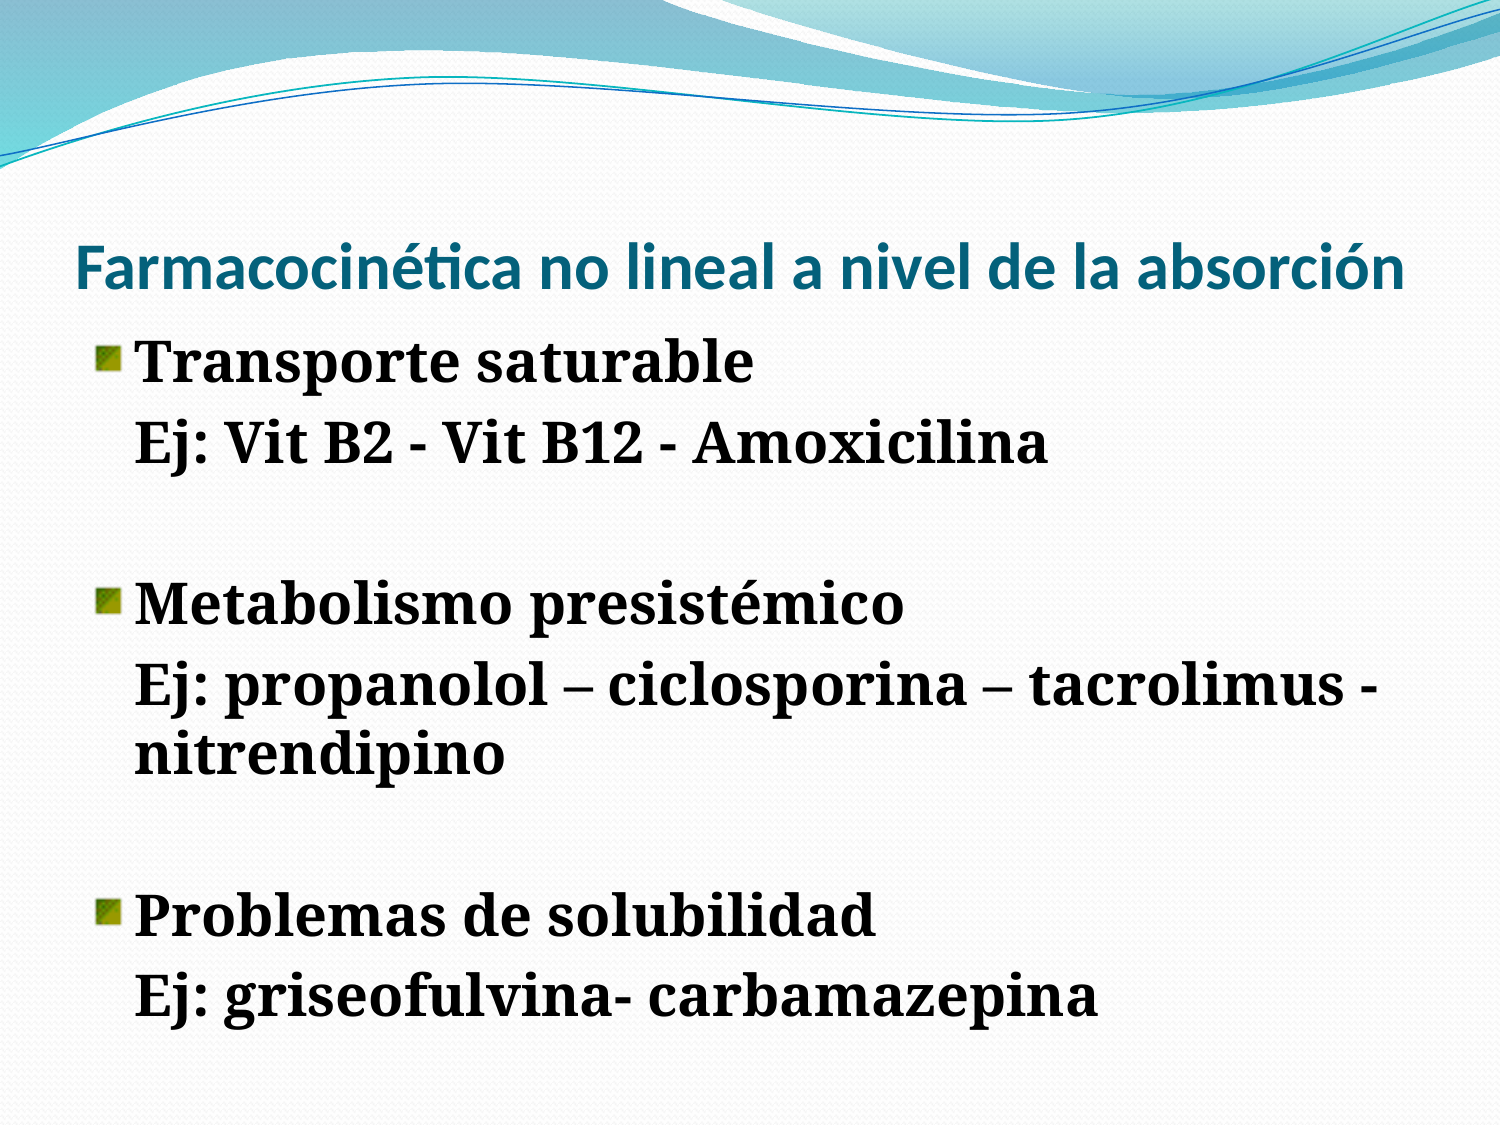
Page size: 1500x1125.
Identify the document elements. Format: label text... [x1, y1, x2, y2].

picture [90, 340, 129, 379]
list Transporte saturable Ej: Vit B2 - Vit B12 - Amoxicilina Metabolismo presistémico Ej: propanolol – ciclosporina – tacrolimus - nitrendipino Problemas de solubilidad Ej: griseofulvina- carbamazepina [74, 317, 1426, 1038]
picture [90, 582, 129, 622]
picture [90, 893, 129, 933]
title Farmacocinética no lineal a nivel de la absorción [74, 115, 1426, 304]
